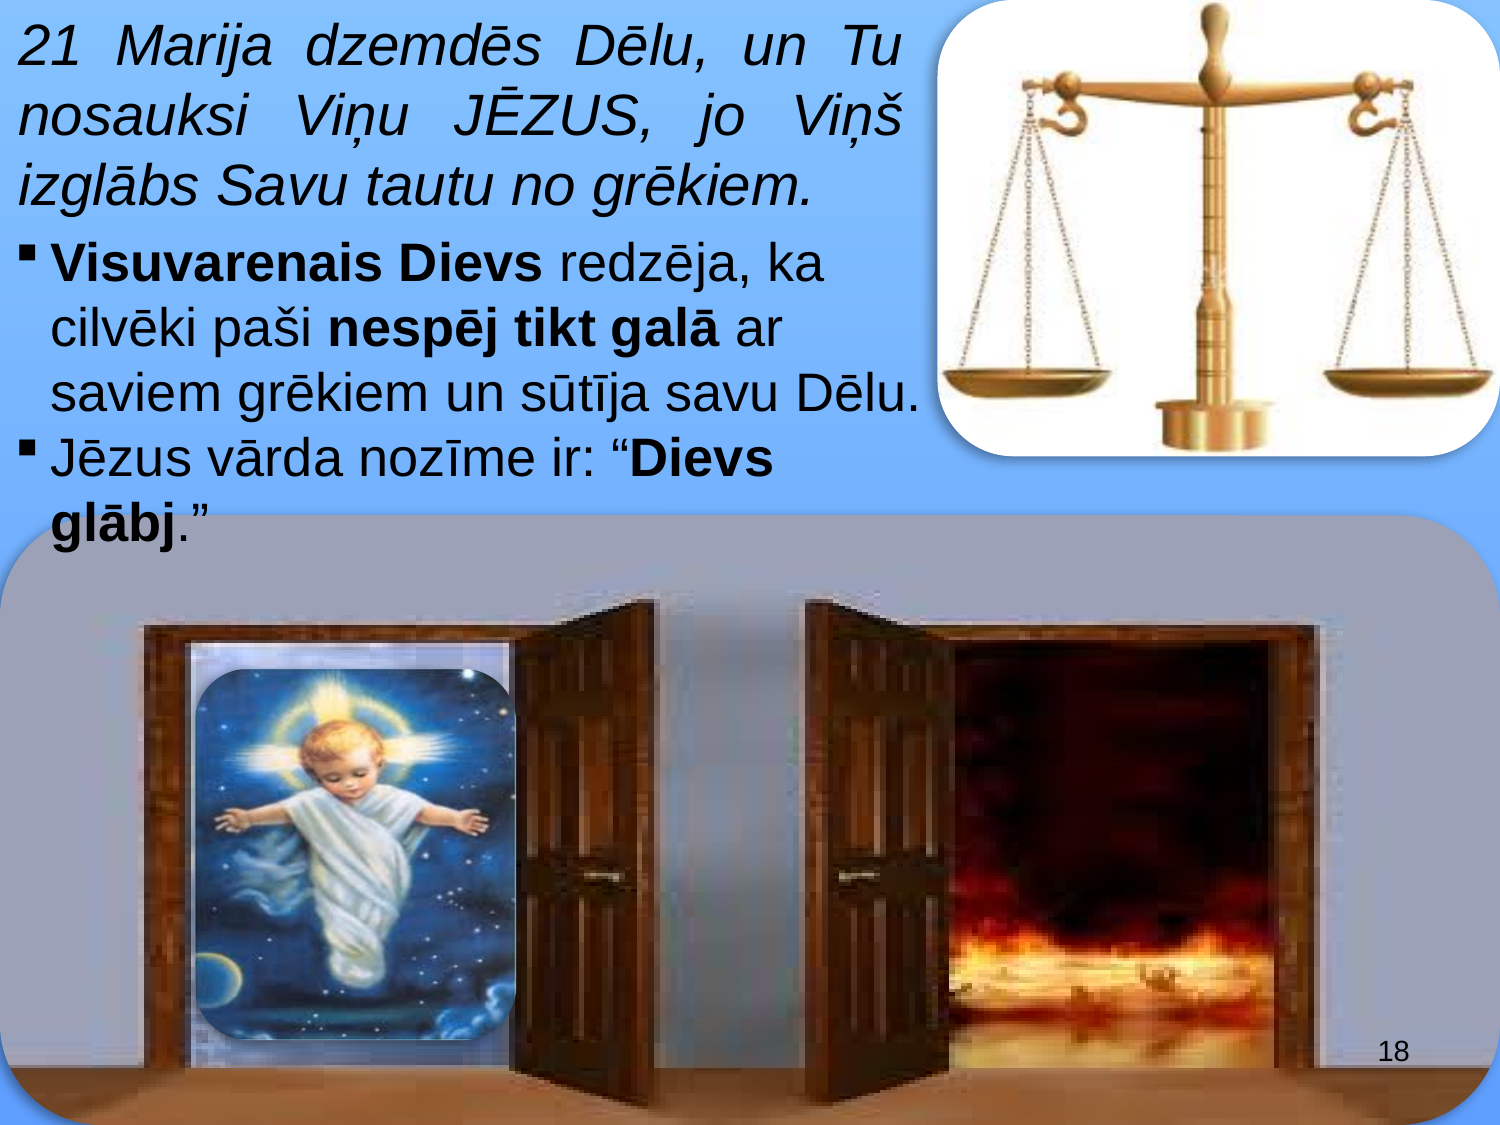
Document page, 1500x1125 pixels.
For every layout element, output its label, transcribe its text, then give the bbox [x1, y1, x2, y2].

picture [937, 0, 1500, 457]
picture [0, 514, 1500, 1125]
text_box Visuvarenais Dievs redzēja, ka cilvēki paši nespēj tikt galā ar saviem grēkiem un sūtīja savu Dēlu. Jēzus vārda nozīme ir: “Dievs glābj.” [0, 219, 963, 513]
list 21 Marija dzemdēs Dēlu, un Tu nosauksi Viņu JĒZUS, jo Viņš izglābs Savu tautu no grēkiem. [0, 0, 920, 212]
